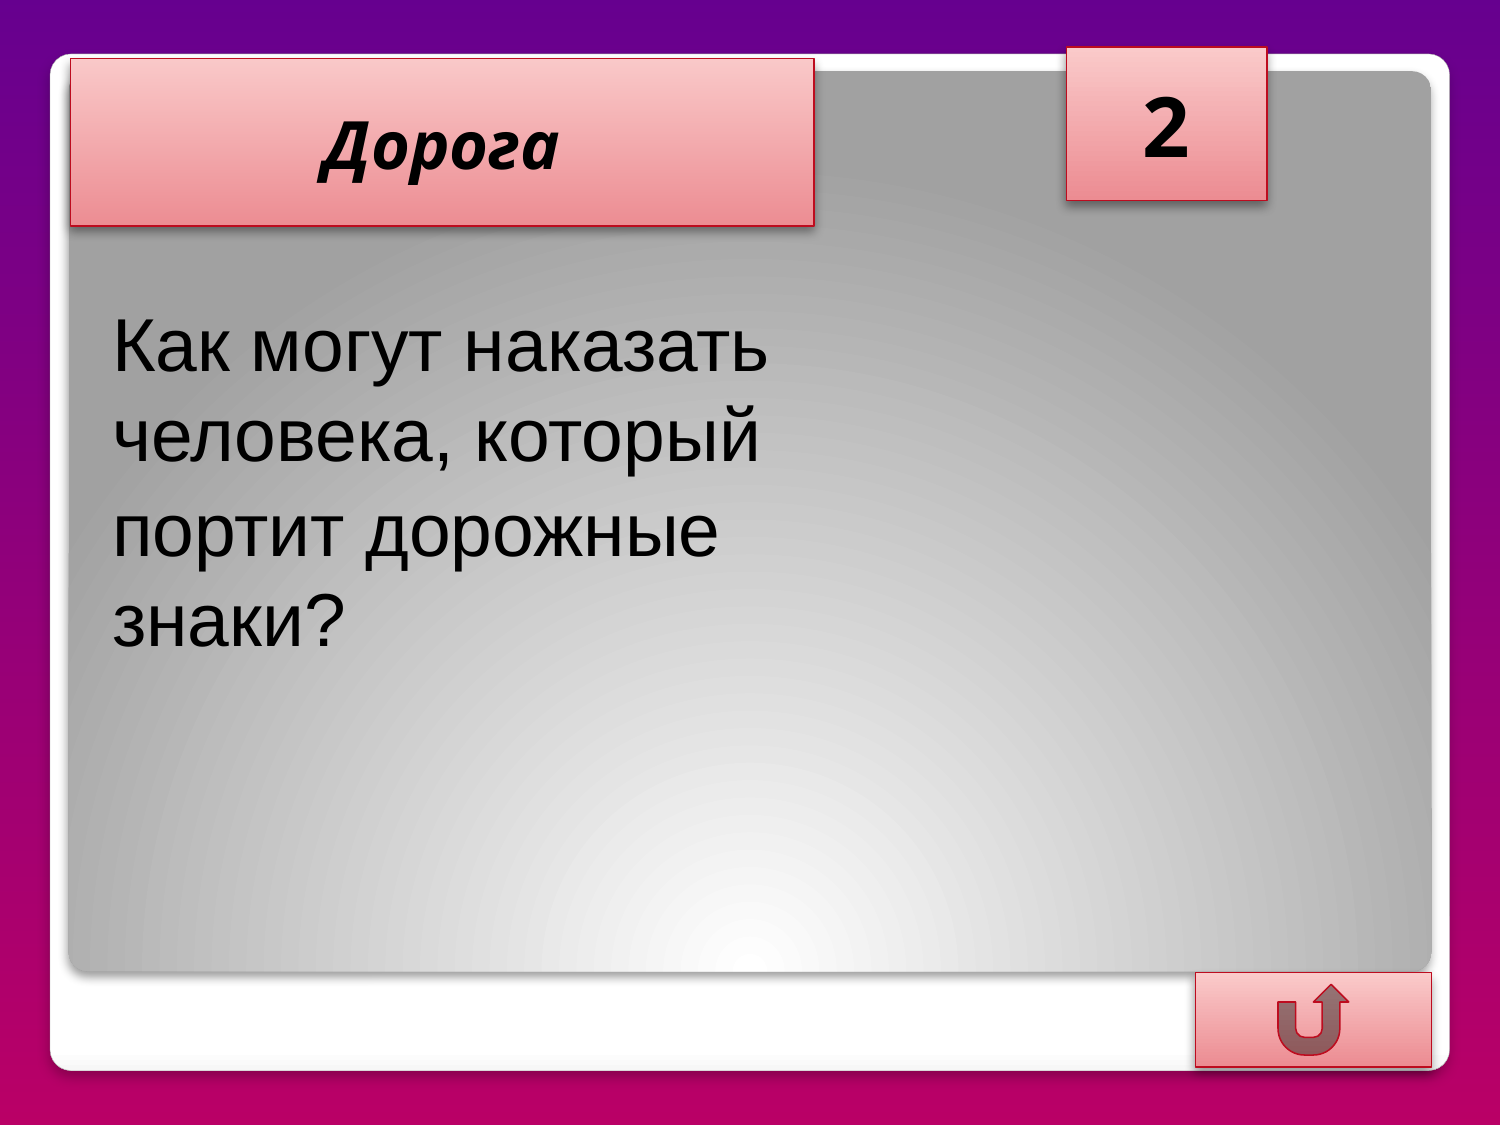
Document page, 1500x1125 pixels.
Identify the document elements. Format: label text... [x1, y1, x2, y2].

text_box [1195, 972, 1432, 1068]
list Как могут наказать человека, который портит дорожные знаки? [81, 281, 833, 915]
text_box 2 [1066, 46, 1268, 201]
text_box Дорога [70, 58, 815, 227]
